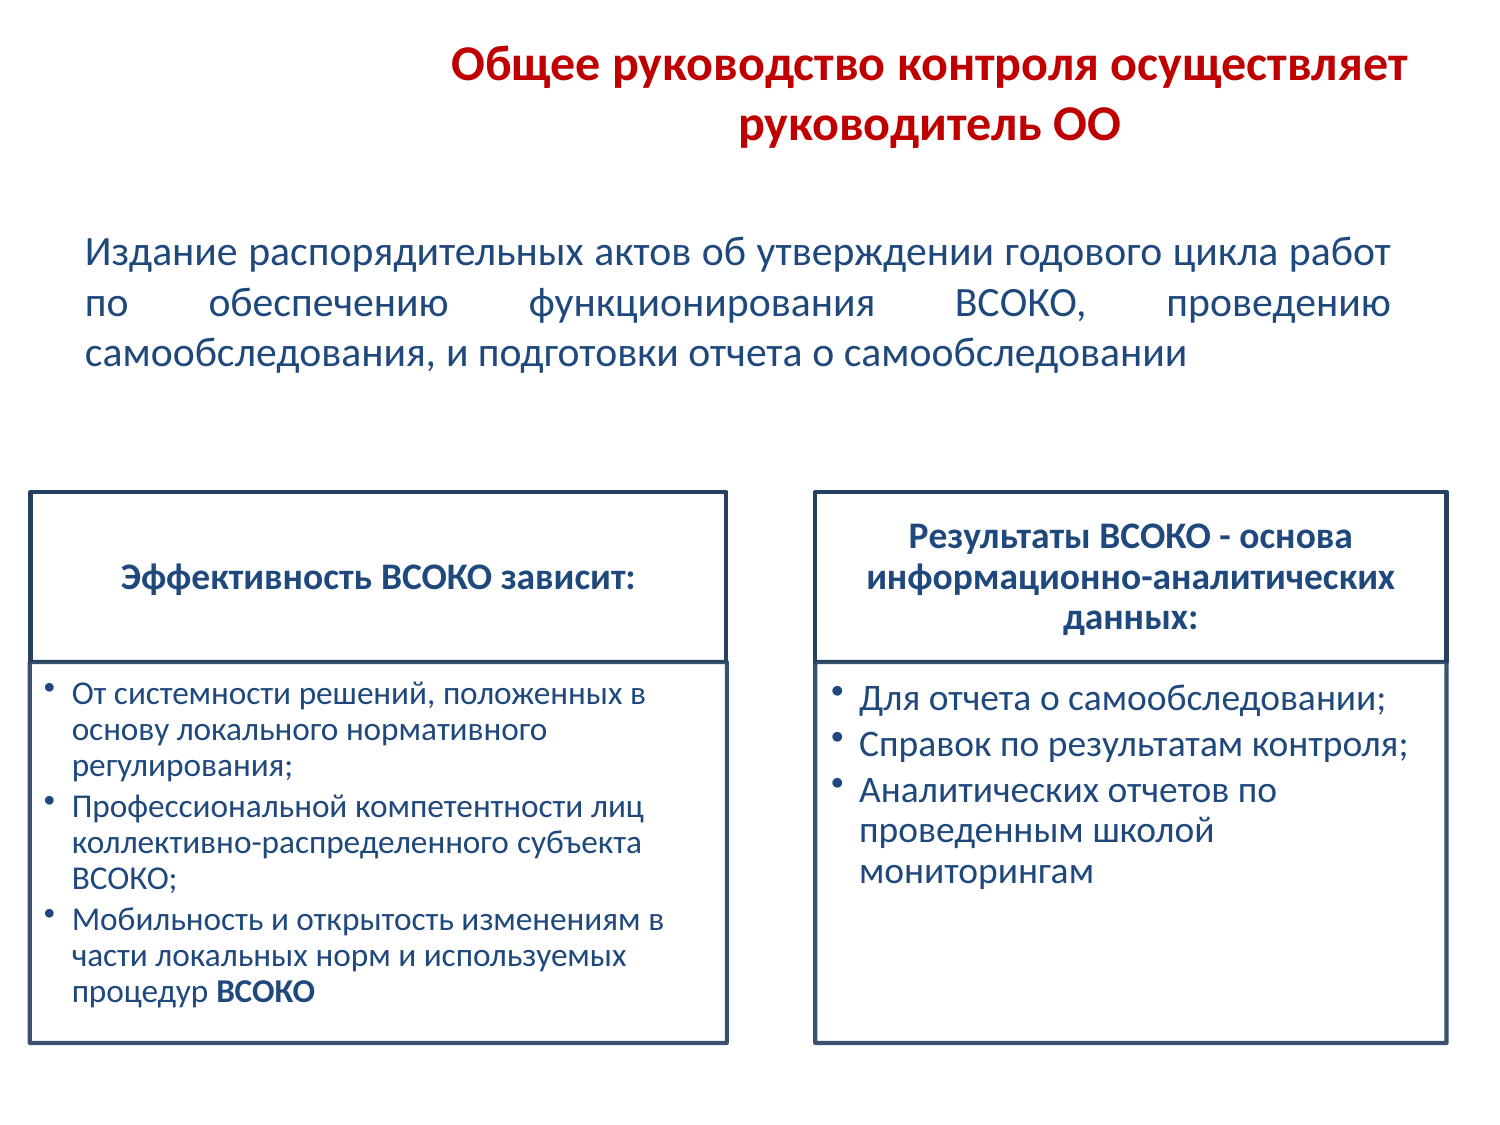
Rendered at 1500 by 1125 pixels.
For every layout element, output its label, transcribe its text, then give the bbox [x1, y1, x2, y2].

text_box Общее руководство контроля осуществляет руководитель ОО [384, 22, 1476, 158]
text_box Издание распорядительных актов об утверждении годового цикла работ по обеспечению функционирования ВСОКО, проведению самообследования, и подготовки отчета о самообследовании [70, 216, 1406, 382]
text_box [29, 491, 1448, 1044]
